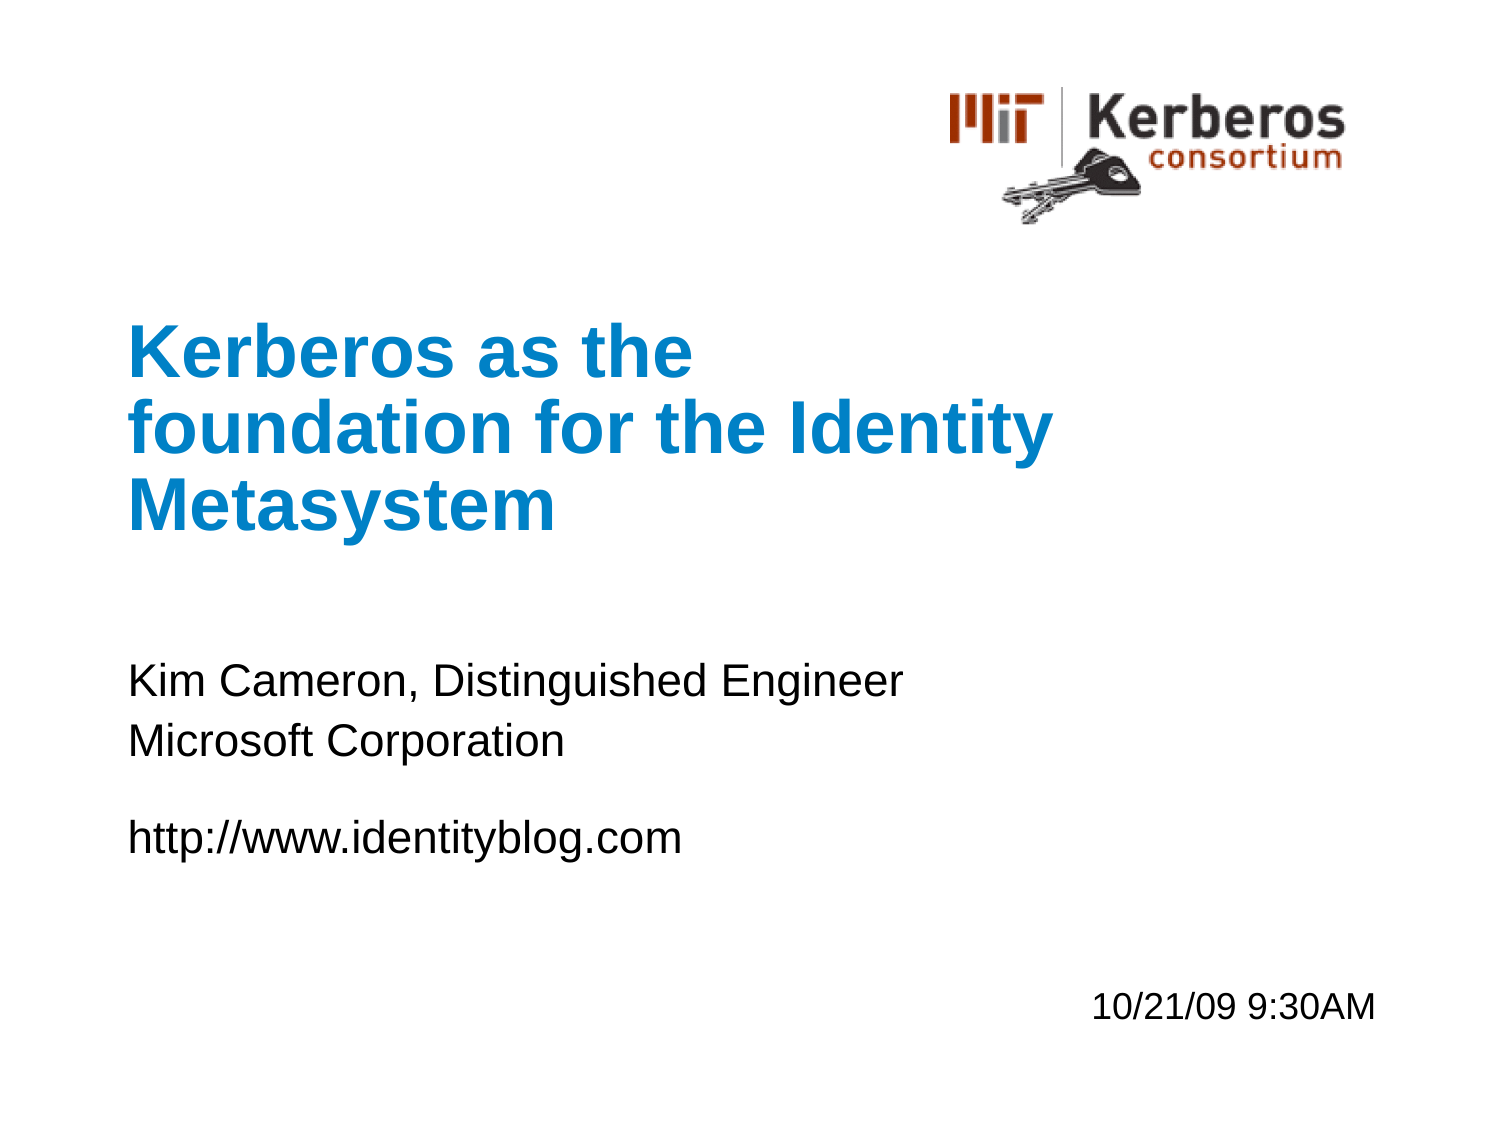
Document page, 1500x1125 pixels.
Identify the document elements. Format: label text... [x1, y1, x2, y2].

picture [949, 87, 1351, 229]
text_box 10/21/09 9:30AM [1076, 974, 1402, 1035]
title Kerberos as the foundation for the Identity Metasystem [112, 308, 1101, 551]
subtitle Kim Cameron, Distinguished Engineer Microsoft Corporation http://www.identityblog.com [112, 637, 1101, 901]
